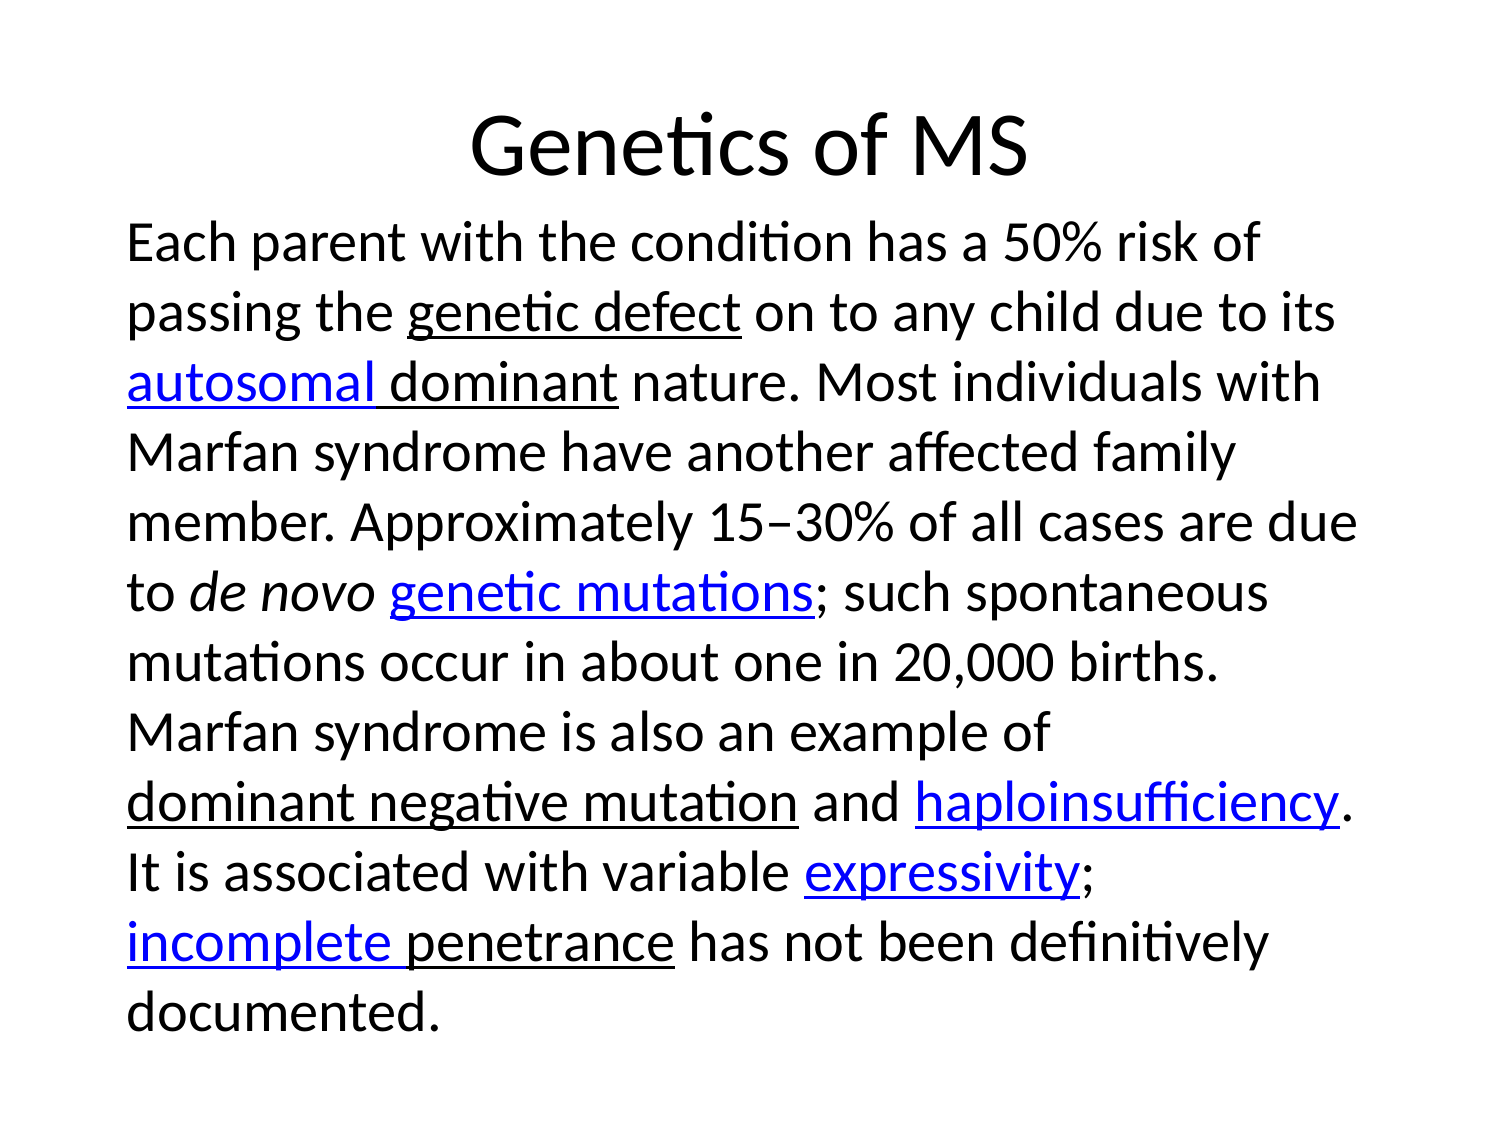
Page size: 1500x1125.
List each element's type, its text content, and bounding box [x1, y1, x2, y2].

text_box Each parent with the condition has a 50% risk of passing the genetic defect on to any child due to its autosomal dominant nature. Most individuals with Marfan syndrome have another affected family member. Approximately 15–30% of all cases are due to de novo genetic mutations; such spontaneous mutations occur in about one in 20,000 births. Marfan syndrome is also an example of dominant negative mutation and haploinsufficiency. It is associated with variable expressivity; incomplete penetrance has not been definitively documented. [112, 196, 1388, 1051]
title Genetics of MS [75, 45, 1425, 233]
